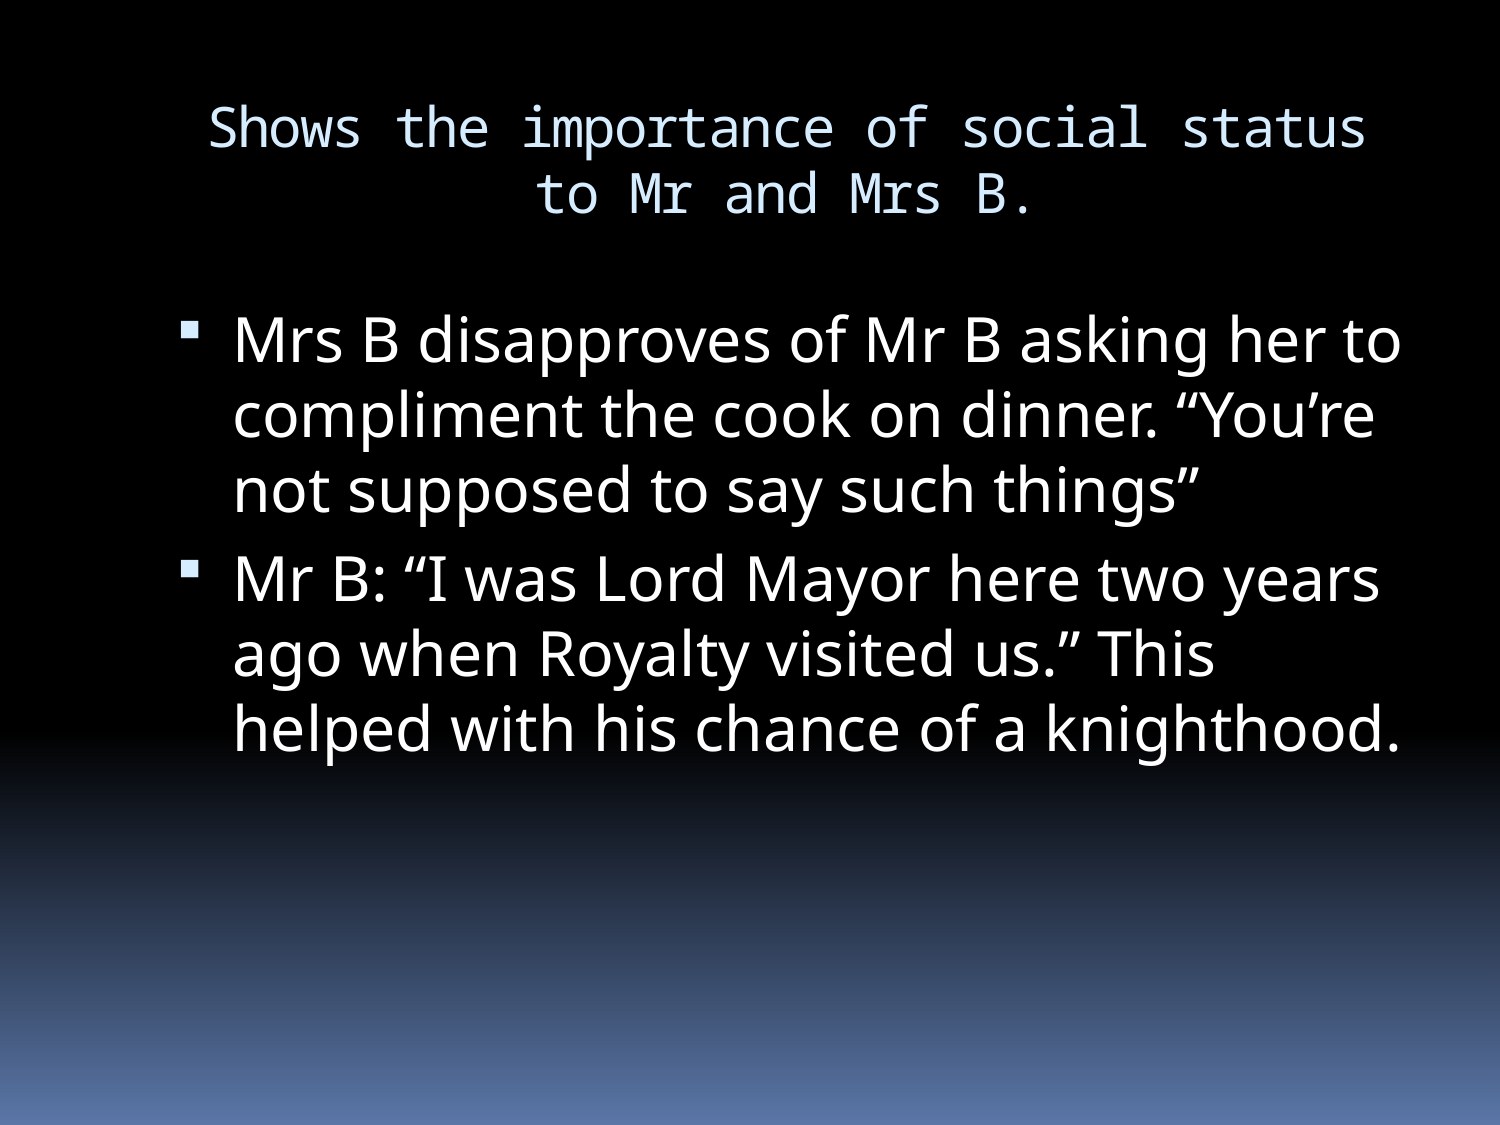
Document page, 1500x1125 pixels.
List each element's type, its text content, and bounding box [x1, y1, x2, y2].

list Mrs B disapproves of Mr B asking her to compliment the cook on dinner. “You’re not supposed to say such things” Mr B: “I was Lord Mayor here two years ago when Royalty visited us.” This helped with his chance of a knighthood. [150, 292, 1425, 1043]
title Shows the importance of social status to Mr and Mrs B. [150, 83, 1425, 234]
